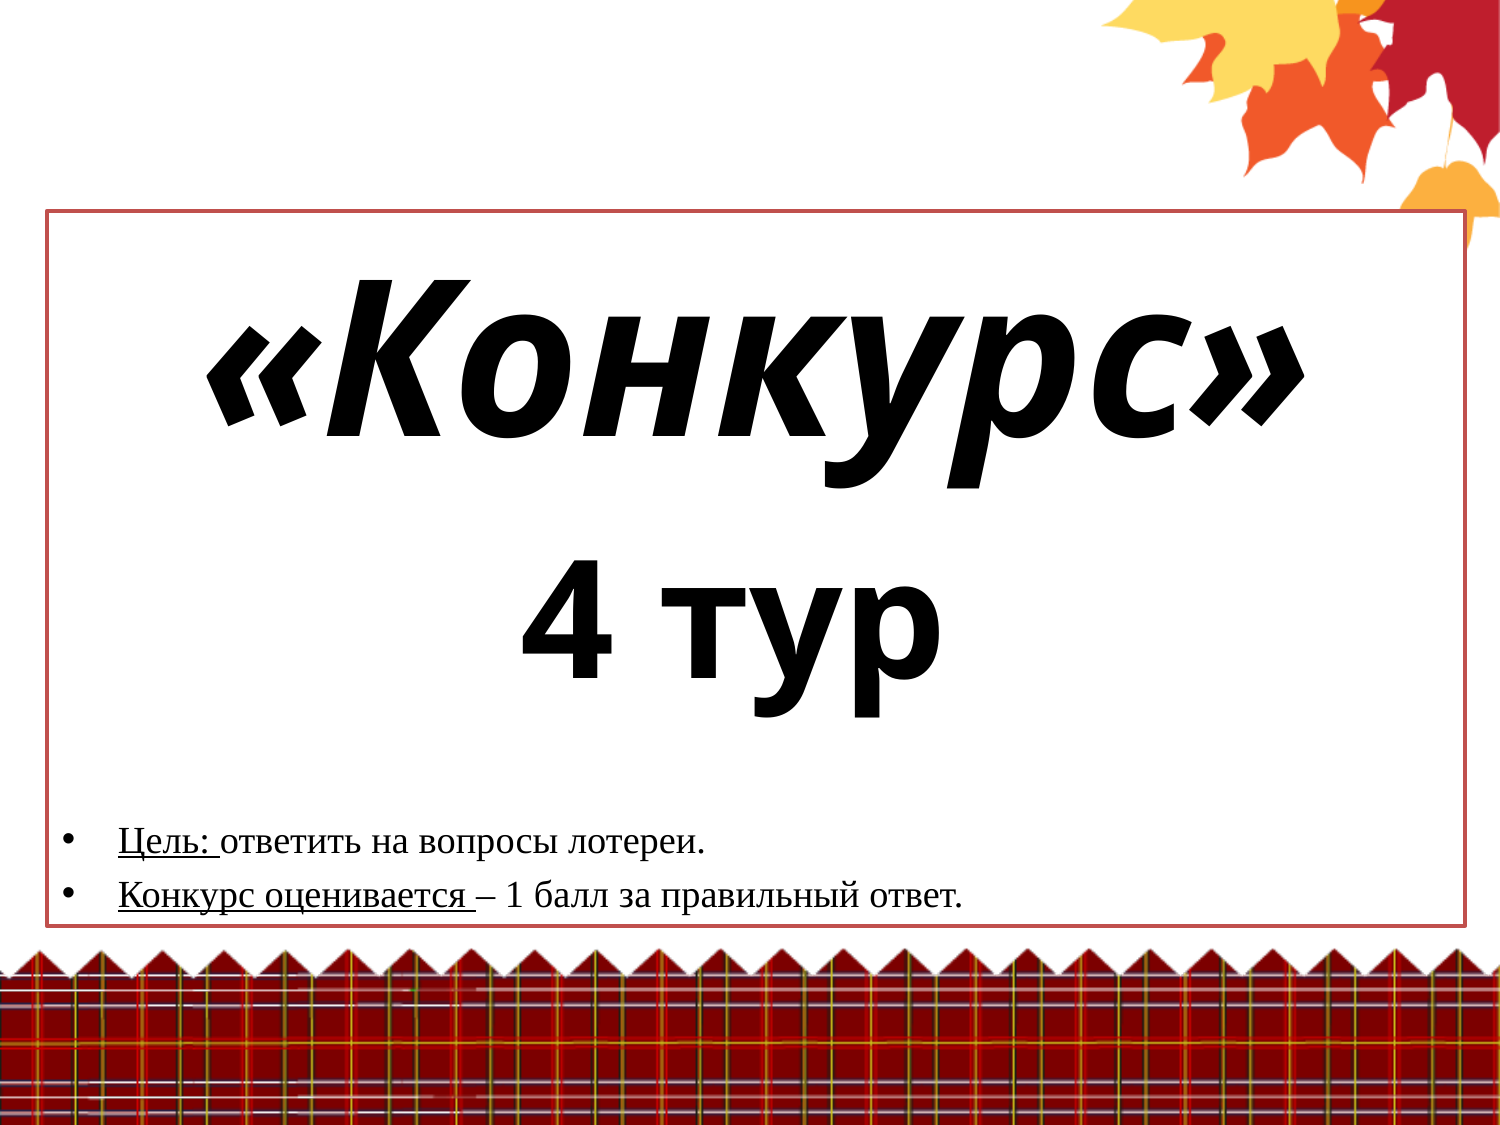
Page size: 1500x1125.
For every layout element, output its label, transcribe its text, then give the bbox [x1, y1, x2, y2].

list «Конкурс» 4 тур Цель: ответить на вопросы лотереи. Конкурс оценивается – 1 балл за правильный ответ. [45, 209, 1467, 928]
text_box [46, 445, 1454, 539]
picture [0, 0, 1500, 1125]
